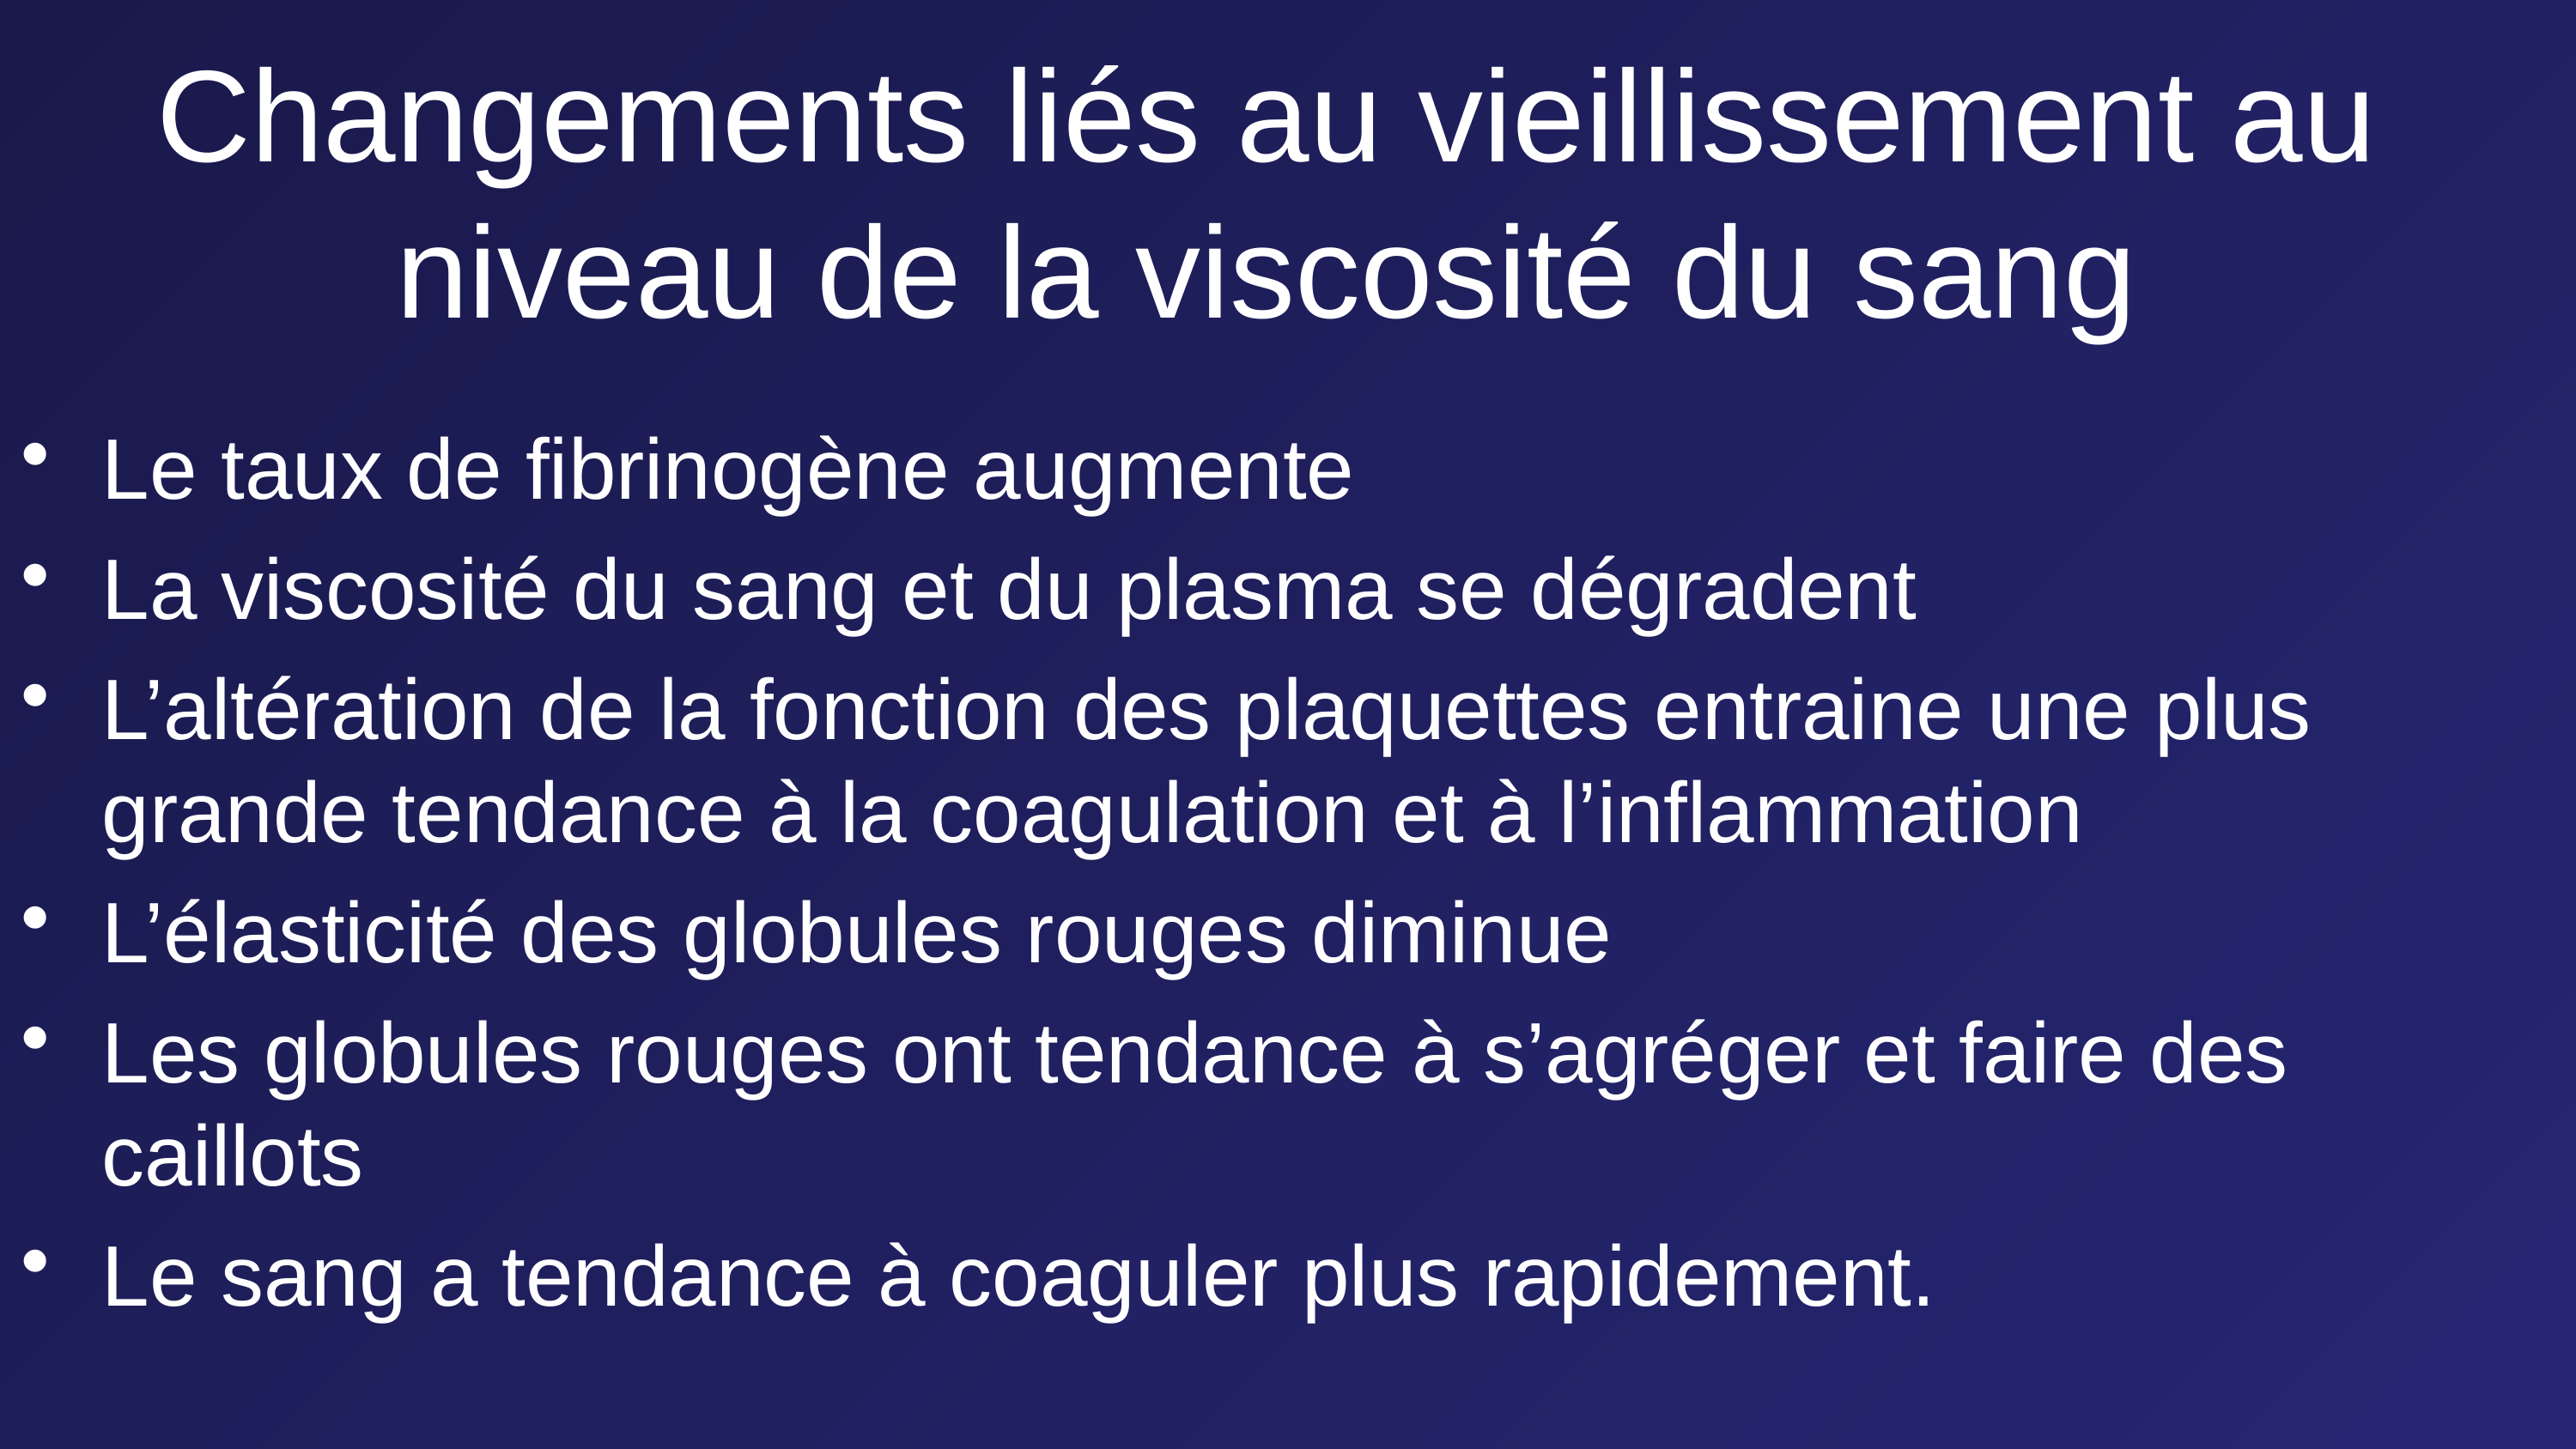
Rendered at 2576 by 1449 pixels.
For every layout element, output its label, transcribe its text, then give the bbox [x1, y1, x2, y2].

title Changements liés au vieillissement au niveau de la viscosité du sang [0, 27, 2533, 349]
list Le taux de fibrinogène augmente La viscosité du sang et du plasma se dégradent L’altération de la fonction des plaquettes entraine une plus grande tendance à la coagulation et à l’inflammation L’élasticité des globules rouges diminue Les globules rouges ont tendance à s’agréger et faire des caillots Le sang a tendance à coaguler plus rapidement. [0, 402, 2533, 1449]
